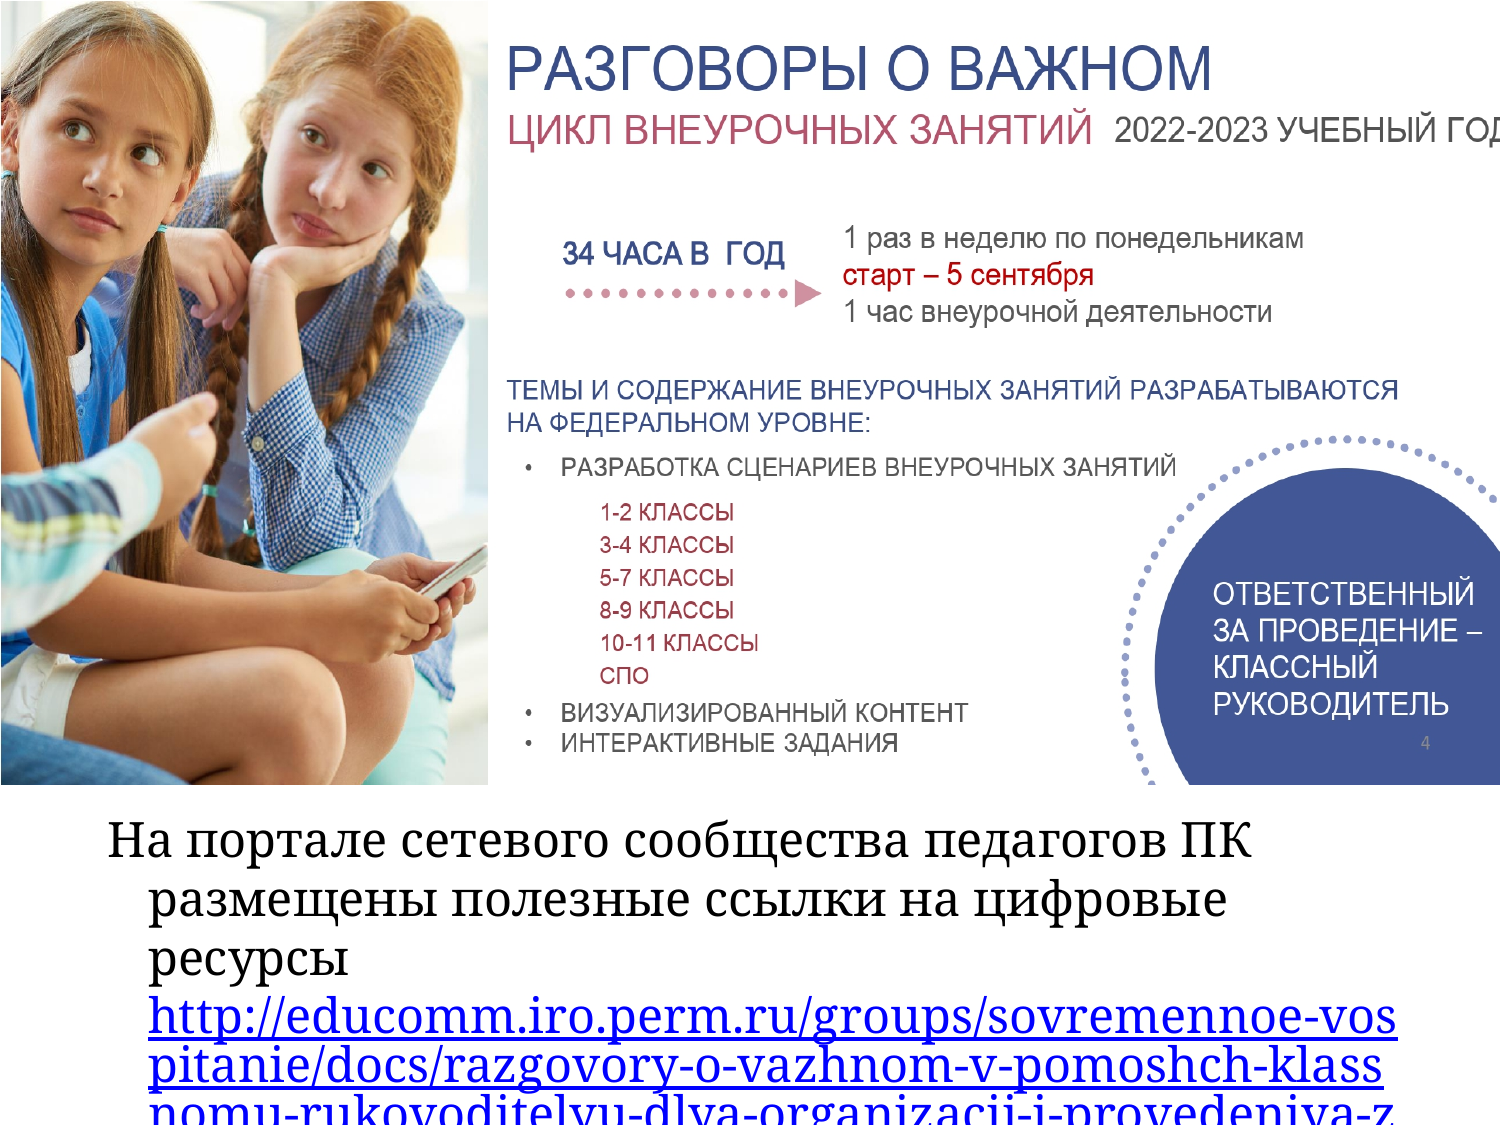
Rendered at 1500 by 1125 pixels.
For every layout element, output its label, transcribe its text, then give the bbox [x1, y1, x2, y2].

picture [0, 0, 1500, 785]
list На портале сетевого сообщества педагогов ПК размещены полезные ссылки на цифровые ресурсы http://educomm.iro.perm.ru/groups/sovremennoe-vospitanie/docs/razgovory-o-vazhnom-v-pomoshch-klassnomu-rukovoditelyu-dlya-organizacii-i-provedeniya-zanyatiy-docs [75, 795, 1425, 1125]
